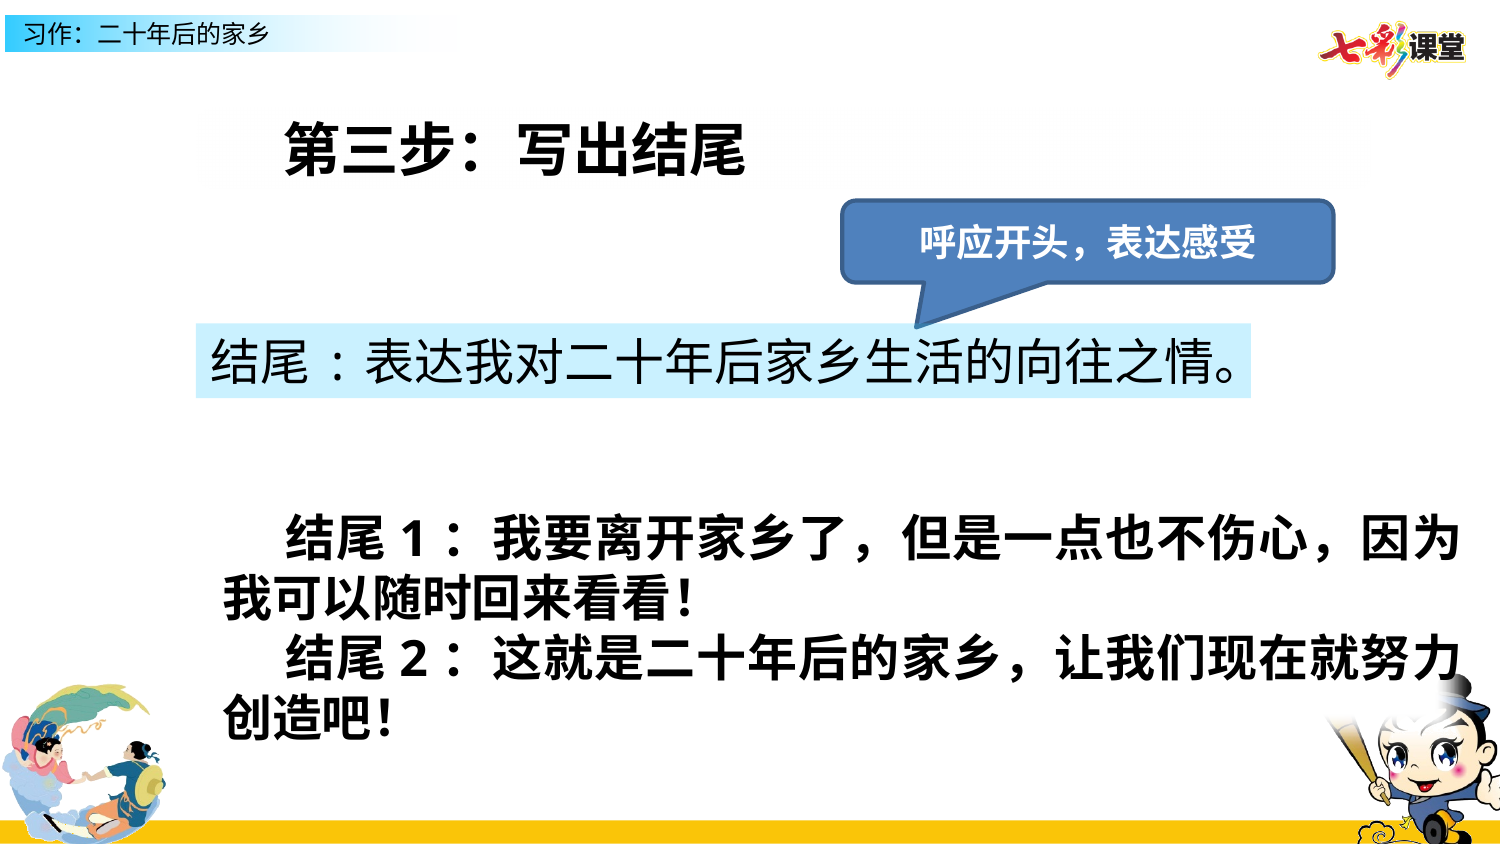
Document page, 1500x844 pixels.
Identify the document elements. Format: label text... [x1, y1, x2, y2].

text_box “太空飞机”，想象不一样。 设置悬念。 [244, 535, 1443, 722]
text_box 呼应开头，表达感受 [840, 198, 1336, 323]
picture [1316, 668, 1500, 844]
text_box 结尾1：我要离开家乡了，但是一点也不伤心，因为我可以随时回来看看！ 结尾2：这就是二十年后的家乡，让我们现在就努力创造吧！ [248, 539, 1439, 717]
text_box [227, 139, 1342, 160]
picture [0, 667, 187, 844]
text_box 结尾:表达我对二十年后家乡生活的向往之情。 [195, 323, 1251, 399]
text_box 第三步：写出结尾 [230, 143, 1338, 155]
picture [1316, 20, 1468, 80]
